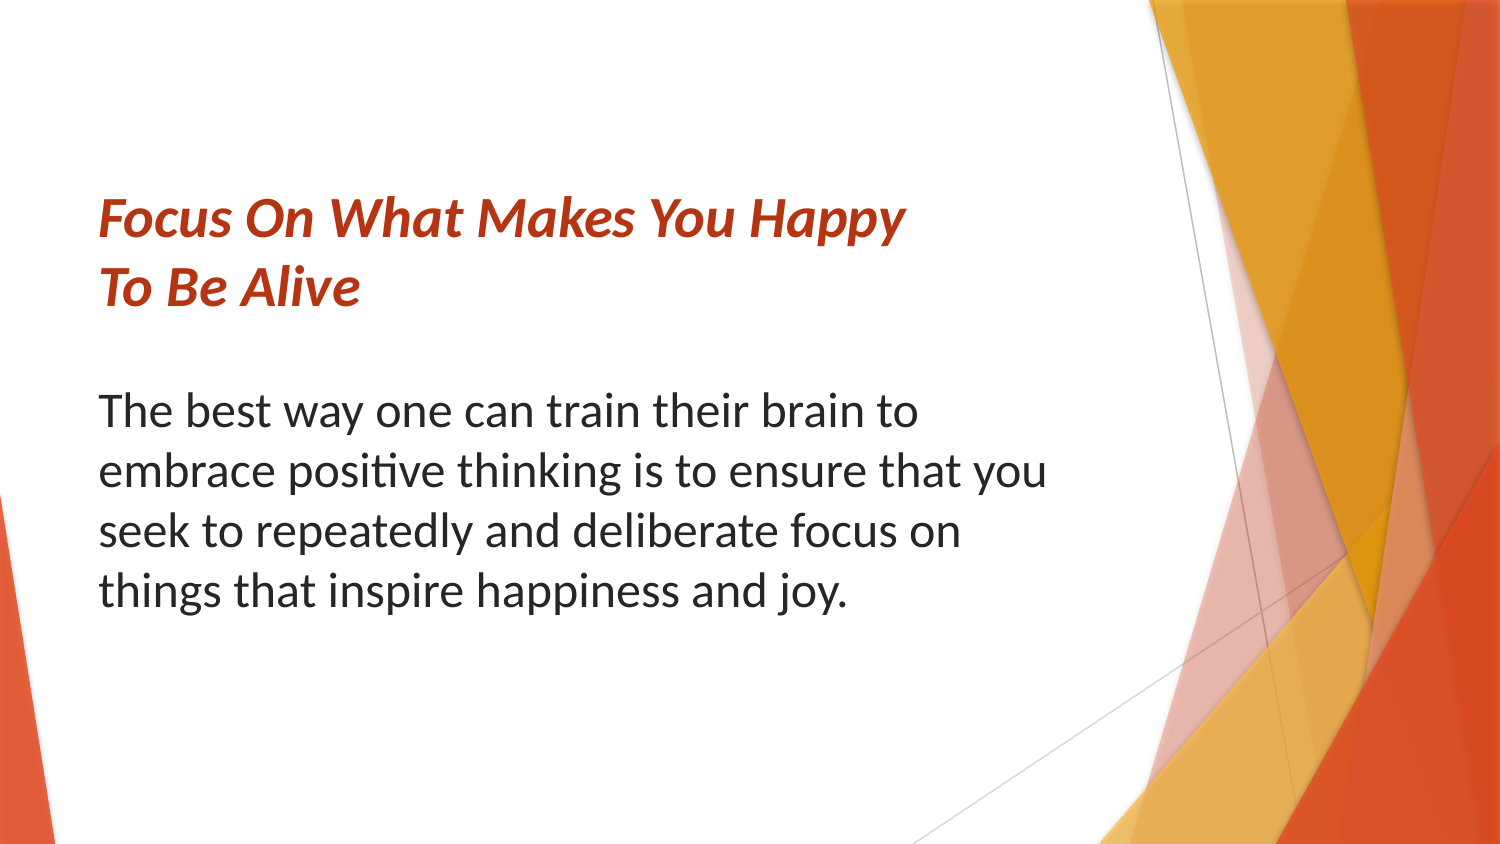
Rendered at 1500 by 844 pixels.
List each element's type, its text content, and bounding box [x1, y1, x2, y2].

list The best way one can train their brain to embrace positive thinking is to ensure that you seek to repeatedly and deliberate focus on things that inspire happiness and joy. [83, 369, 1069, 729]
title Focus On What Makes You Happy To Be Alive [83, 171, 1141, 330]
